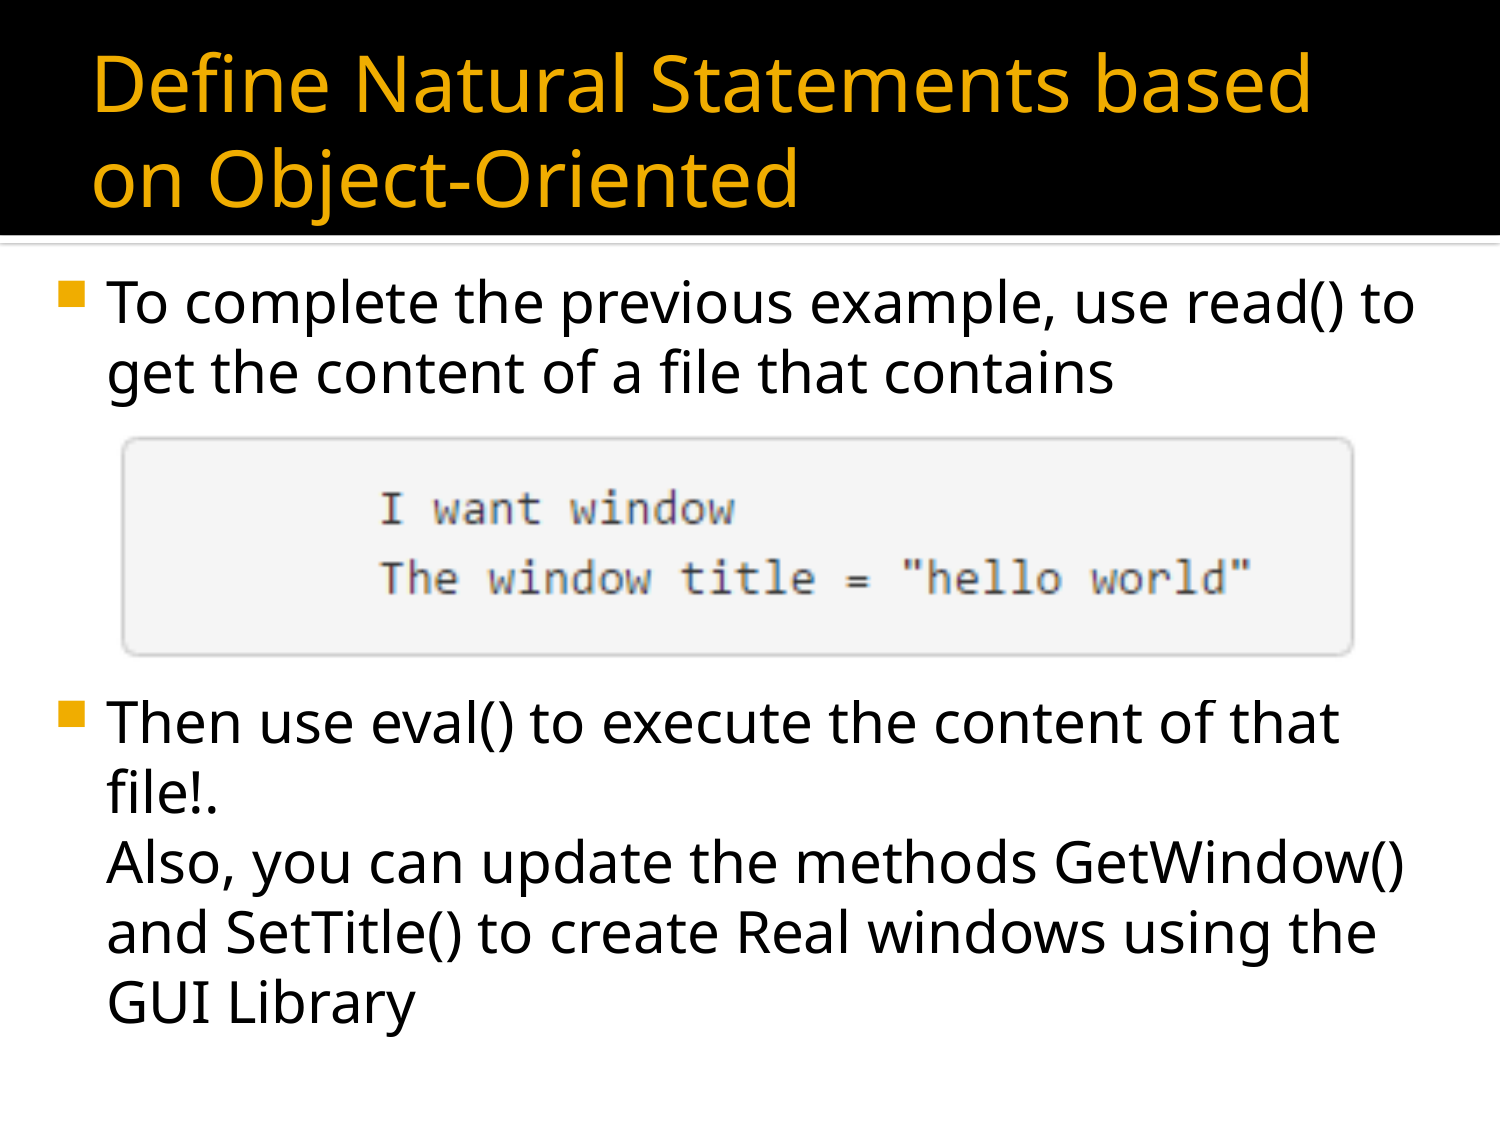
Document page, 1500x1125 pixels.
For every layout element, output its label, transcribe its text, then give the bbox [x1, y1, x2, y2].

list To complete the previous example, use read() to get the content of a file that contains Then use eval() to execute the content of that file!. Also, you can update the methods GetWindow() and SetTitle() to create Real windows using the GUI Library [24, 249, 1463, 1050]
title Define Natural Statements based on Object-Oriented [75, 25, 1425, 231]
picture [112, 424, 1366, 701]
